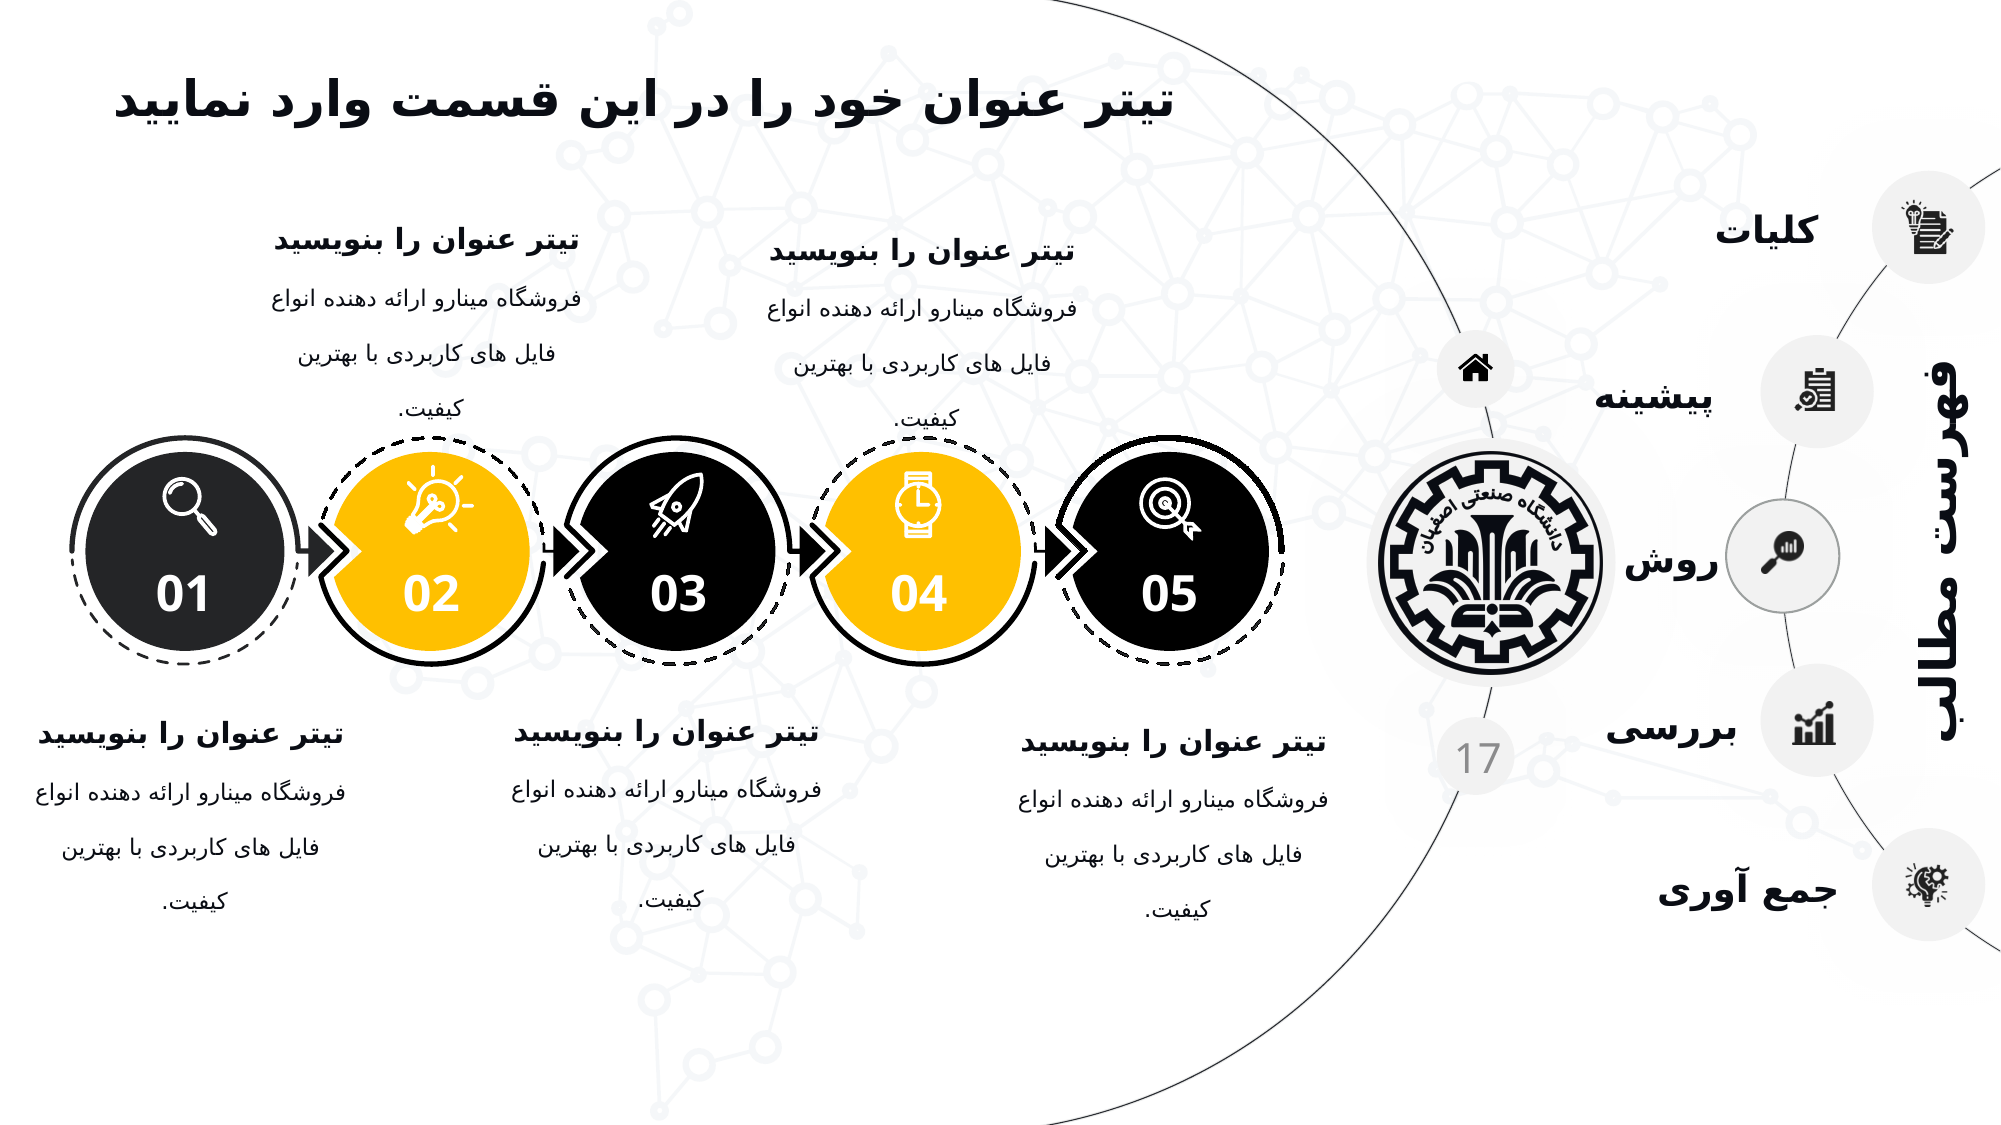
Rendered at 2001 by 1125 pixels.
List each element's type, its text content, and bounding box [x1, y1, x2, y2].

picture [1792, 368, 1836, 412]
picture [1905, 863, 1949, 907]
text_box تیتر عنوان خود را در این قسمت وارد نمایید [37, 58, 1254, 134]
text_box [69, 435, 1285, 667]
slide_number 17 [1421, 727, 1535, 788]
text_box فهرست مطالب [1899, 328, 1974, 776]
text_box روش [1603, 528, 1792, 588]
text_box پیشینه [1534, 363, 1774, 424]
picture [1458, 350, 1493, 385]
text_box کلیات [1665, 198, 1868, 259]
text_box بررسی [1552, 694, 1792, 755]
picture [1761, 531, 1804, 574]
text_box جمع آوری [1628, 857, 1868, 918]
picture [1378, 451, 1603, 675]
text_box تیتر عنوان را بنویسید فروشگاه مینارو ارائه دهنده انواع فایل های کاربردی با بهترین کیفیت. [254, 178, 600, 428]
text_box تیتر عنوان را بنویسید فروشگاه مینارو ارائه دهنده انواع فایل های کاربردی با بهترین کیفیت. [18, 672, 364, 922]
text_box تیتر عنوان را بنویسید فروشگاه مینارو ارائه دهنده انواع فایل های کاربردی با بهترین کیفیت. [749, 188, 1096, 435]
picture [1899, 198, 1955, 255]
text_box تیتر عنوان را بنویسید فروشگاه مینارو ارائه دهنده انواع فایل های کاربردی با بهترین کیفیت. [494, 669, 840, 920]
text_box تیتر عنوان را بنویسید فروشگاه مینارو ارائه دهنده انواع فایل های کاربردی با بهترین کیفیت. [1001, 679, 1347, 930]
picture [1792, 701, 1836, 745]
